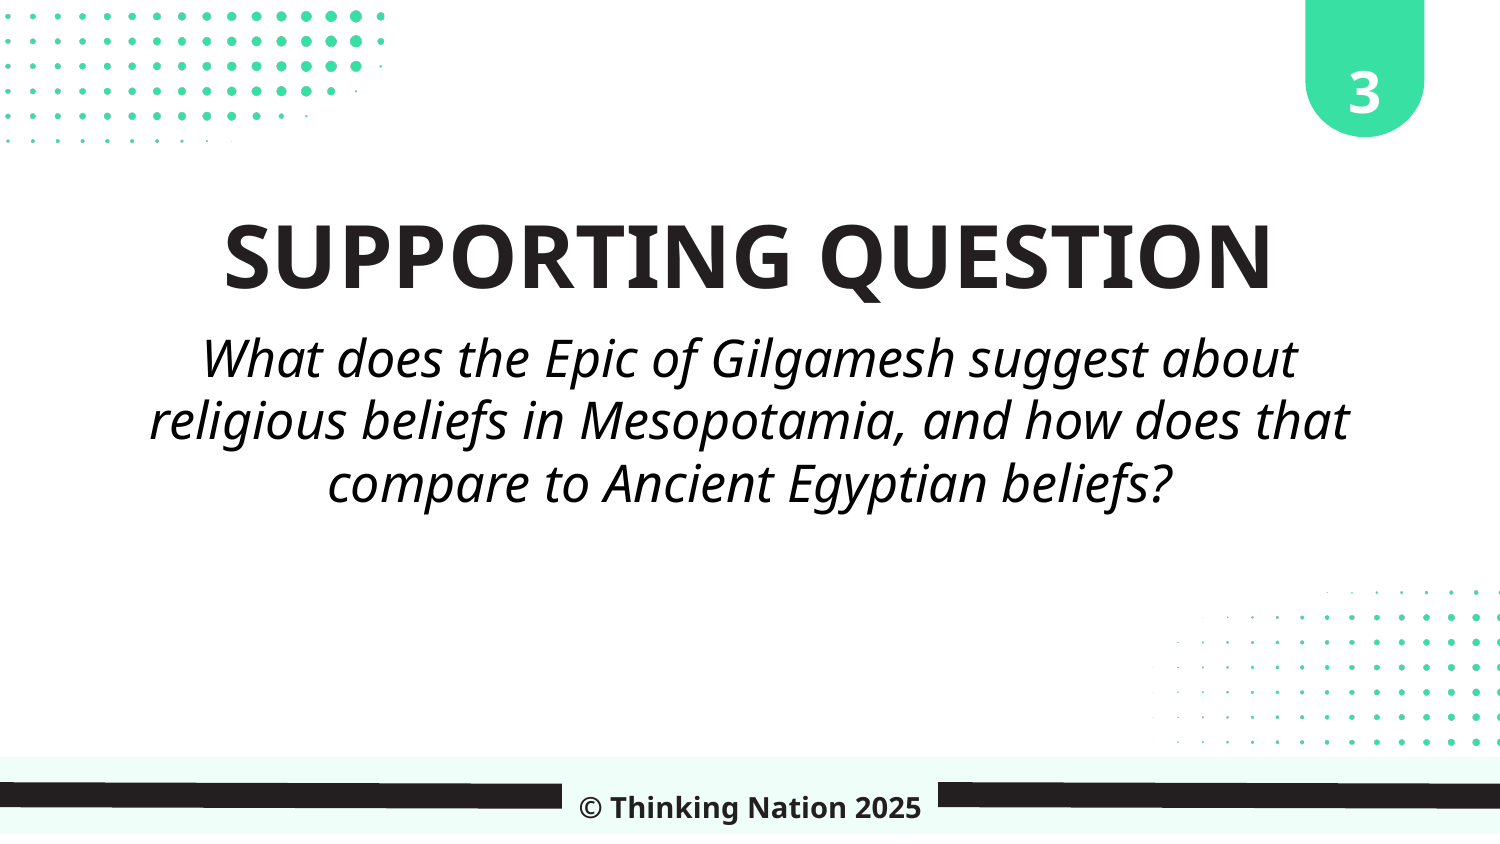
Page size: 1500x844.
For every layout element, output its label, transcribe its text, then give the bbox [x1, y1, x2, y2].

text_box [0, 756, 1500, 835]
text_box SUPPORTING QUESTION [209, 159, 1291, 307]
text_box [1300, 0, 1430, 138]
text_box What does the Epic of Gilgamesh suggest about religious beliefs in Mesopotamia, and how does that compare to Ancient Egyptian beliefs? [146, 324, 1353, 513]
text_box [1128, 590, 1500, 755]
text_box [0, 0, 385, 144]
